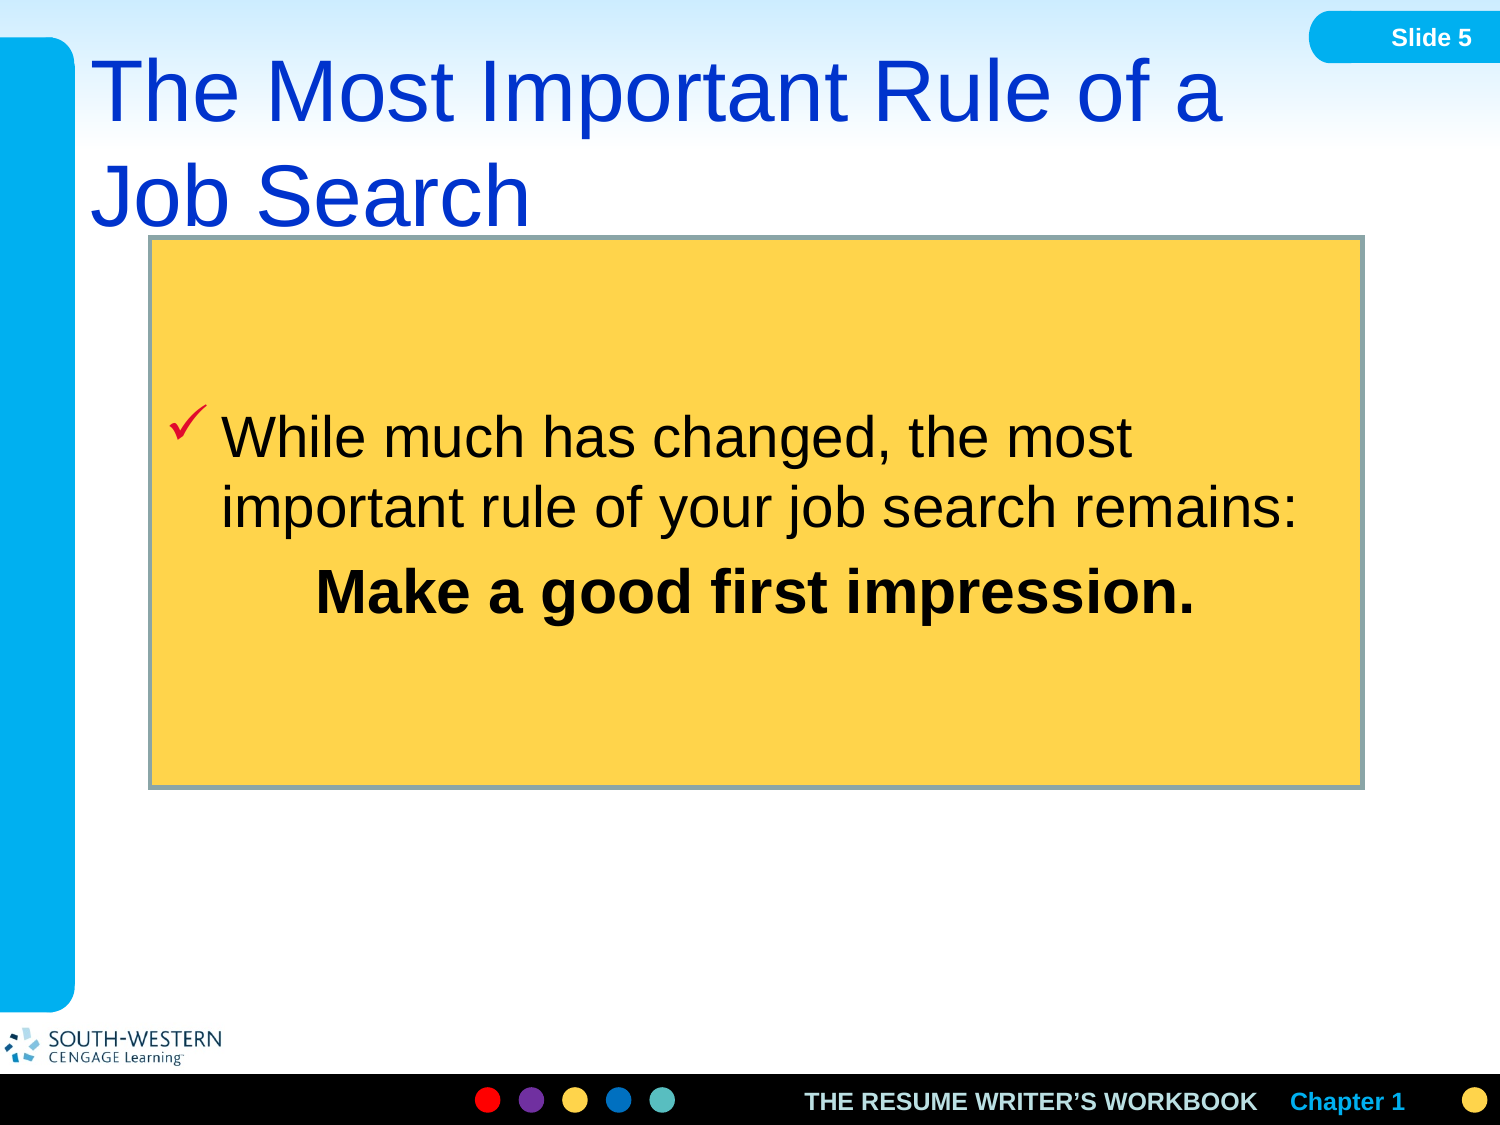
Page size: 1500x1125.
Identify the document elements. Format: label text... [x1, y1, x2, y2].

slide_number Slide 5 [1312, 13, 1488, 93]
footer Chapter 1 [1274, 1075, 1476, 1125]
picture [0, 1022, 225, 1073]
list While much has changed, the most important rule of your job search remains: Make a good first impression. [148, 235, 1365, 790]
title The Most Important Rule of a Job Search [74, 44, 1426, 233]
